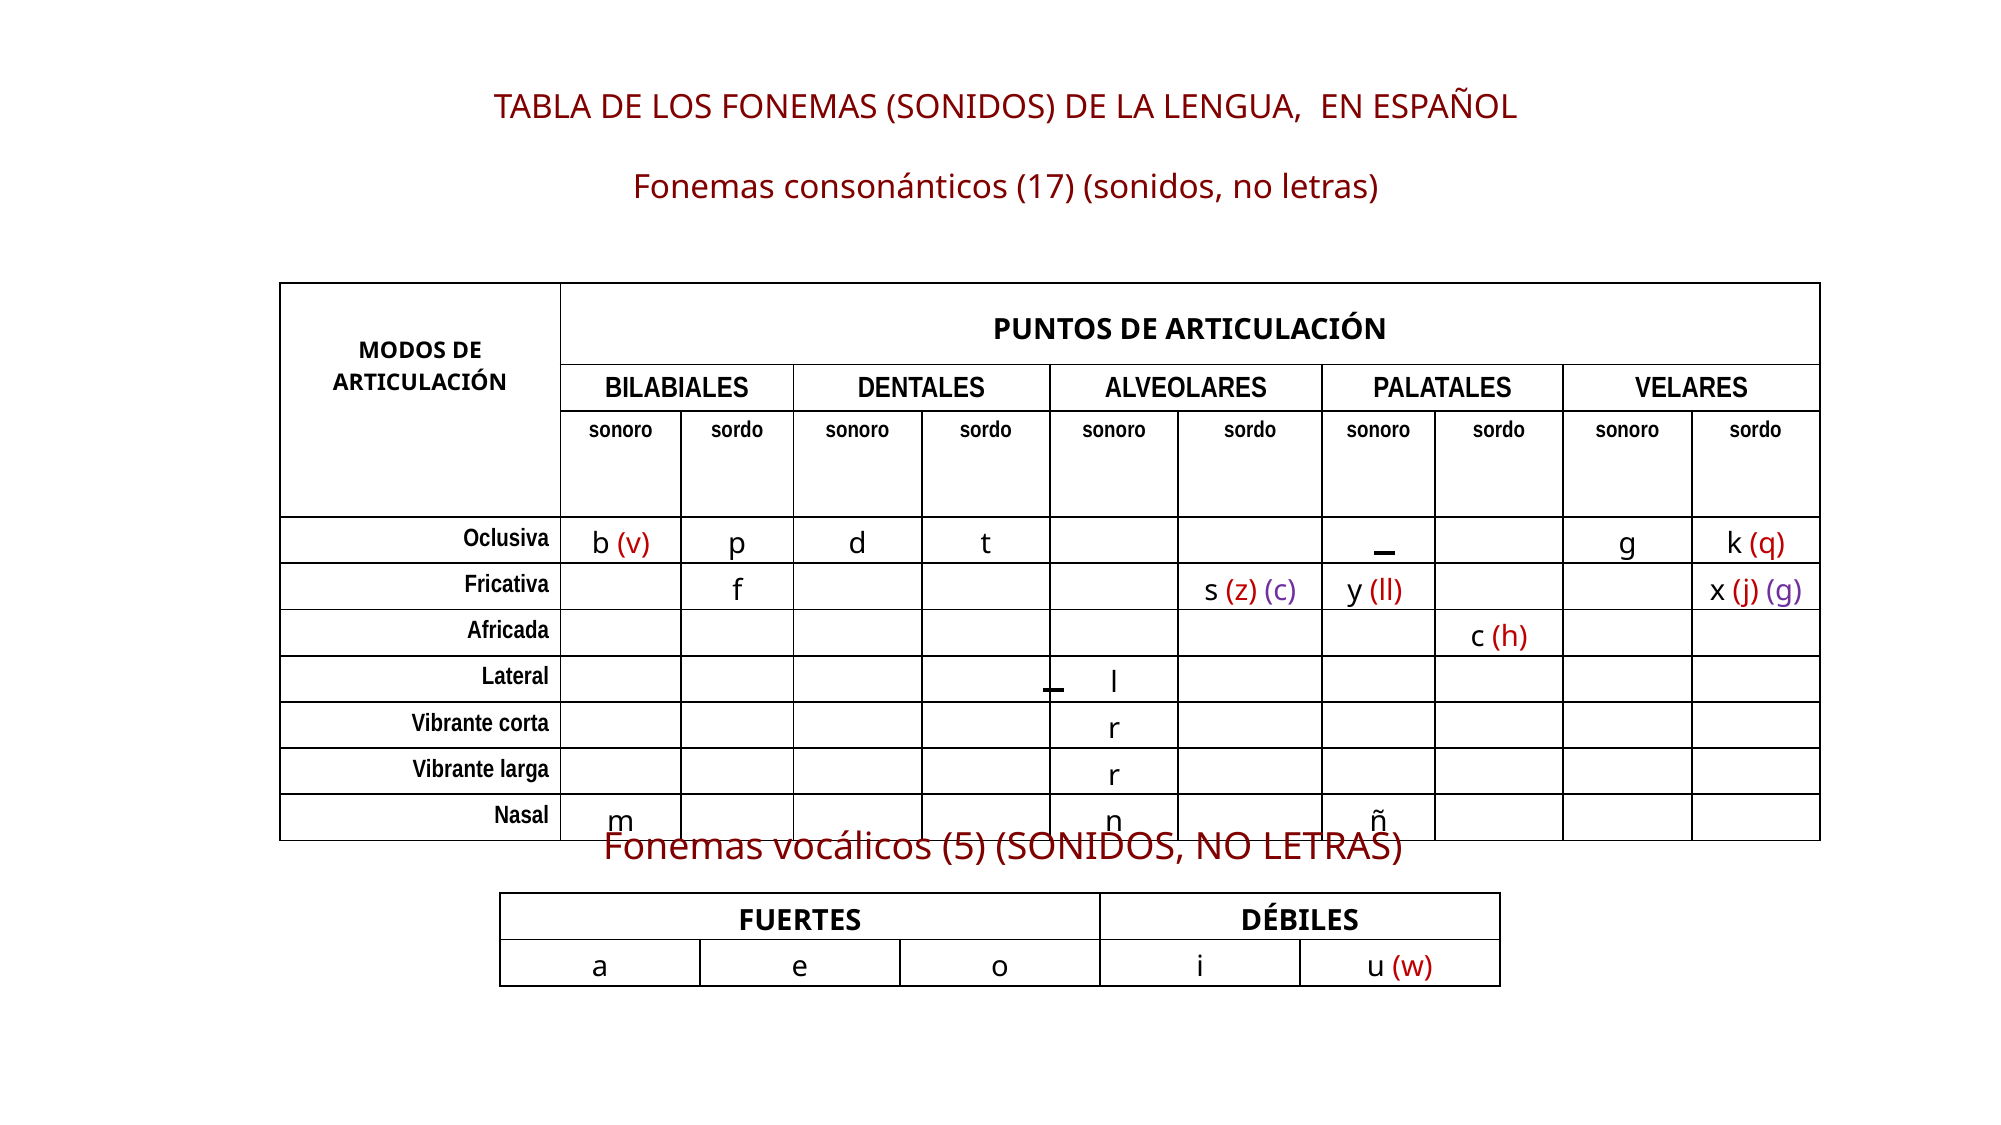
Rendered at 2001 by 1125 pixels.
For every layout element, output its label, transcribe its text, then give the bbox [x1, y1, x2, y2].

table_cell Oclusiva [281, 518, 560, 562]
table_cell BILABIALES [561, 365, 793, 410]
table_cell sordo [1179, 412, 1321, 516]
text_box Fonemas vocálicos (5) (SONIDOS, NO LETRAS) [588, 814, 1418, 874]
table_cell i [1101, 940, 1299, 985]
table_cell [794, 749, 921, 793]
table_cell t [923, 518, 1049, 562]
table_cell [1179, 749, 1321, 793]
table_cell Fricativa [281, 564, 560, 609]
table_cell Lateral [281, 657, 560, 701]
table_cell [1693, 795, 1819, 840]
table_cell g [1564, 518, 1691, 562]
table_cell [1564, 703, 1691, 747]
table_cell [561, 703, 680, 747]
table_cell ALVEOLARES [1051, 365, 1321, 410]
table_cell sordo [923, 412, 1049, 516]
table_cell sordo [682, 412, 793, 516]
table_cell [1693, 610, 1819, 655]
table_cell [561, 564, 680, 609]
text_box TABLA DE LOS FONEMAS (SONIDOS) DE LA LENGUA, EN ESPAÑOL Fonemas consonánticos (17) (sonidos, no letras) [280, 78, 1733, 213]
table_cell [1436, 518, 1562, 562]
table_cell [1564, 564, 1691, 609]
table_cell Nasal [281, 795, 560, 840]
table_cell Africada [281, 610, 560, 655]
table_cell [923, 610, 1049, 655]
table_cell sonoro [1051, 412, 1177, 516]
table_cell l [1051, 657, 1177, 701]
table_cell [682, 610, 793, 655]
table_cell [682, 749, 793, 793]
table_cell o [901, 940, 1099, 985]
table_header FUERTES [501, 894, 1099, 939]
table_cell sonoro [561, 412, 680, 516]
table_cell [1051, 610, 1177, 655]
table_cell x (j) (g) [1693, 564, 1819, 609]
table_cell [1436, 657, 1562, 701]
text_box [1043, 688, 1064, 692]
table_cell [1323, 518, 1434, 562]
table_header DÉBILES [1101, 894, 1499, 939]
text_box [1374, 551, 1395, 555]
table_cell n [1051, 795, 1177, 814]
table_cell [794, 657, 921, 701]
table_cell y (ll) [1323, 564, 1434, 609]
table_cell [1051, 564, 1177, 609]
table_cell [1436, 703, 1562, 747]
table_cell [561, 749, 680, 793]
table_cell a [501, 940, 699, 985]
table_cell PALATALES [1323, 365, 1562, 410]
table_cell c (h) [1436, 610, 1562, 655]
table_cell [682, 795, 793, 814]
table_cell r [1051, 703, 1177, 747]
table_header MODOS DE ARTICULACIÓN [281, 284, 560, 516]
table_header PUNTOS DE ARTICULACIÓN [561, 284, 1819, 364]
table_cell p [682, 518, 793, 562]
table_cell Vibrante larga [281, 749, 560, 793]
table_cell sonoro [794, 412, 921, 516]
table_cell [1564, 749, 1691, 793]
table_cell [1564, 610, 1691, 655]
table_cell [794, 703, 921, 747]
table_cell u (w) [1301, 940, 1499, 985]
table_cell sonoro [1564, 412, 1691, 516]
table_cell f [682, 564, 793, 609]
table_cell [923, 657, 1049, 701]
table_cell [1051, 518, 1177, 562]
table_cell [1179, 703, 1321, 747]
table_cell e [701, 940, 899, 985]
table_cell [1323, 657, 1434, 701]
table_cell [923, 749, 1049, 793]
table_cell [1564, 795, 1691, 840]
table_cell [794, 564, 921, 609]
table_cell [794, 795, 921, 814]
table_cell s (z) (c) [1179, 564, 1321, 609]
table_cell [1564, 657, 1691, 701]
table_cell [794, 610, 921, 655]
table_cell [1323, 703, 1434, 747]
table_cell [923, 564, 1049, 609]
table_cell [1693, 657, 1819, 701]
table_cell k (q) [1693, 518, 1819, 562]
table_cell d [794, 518, 921, 562]
table_cell sordo [1436, 412, 1562, 516]
table_cell [682, 657, 793, 701]
table_cell DENTALES [794, 365, 1049, 410]
table_cell [1179, 610, 1321, 655]
table_cell [1323, 749, 1434, 793]
table_cell [1323, 610, 1434, 655]
table_cell sonoro [1323, 412, 1434, 516]
table_cell ñ [1323, 795, 1434, 840]
table_cell [561, 657, 680, 701]
table_cell [1179, 518, 1321, 562]
table_cell [923, 703, 1049, 747]
table_cell [682, 703, 793, 747]
table_cell [561, 610, 680, 655]
table_cell r [1051, 749, 1177, 793]
table_cell VELARES [1564, 365, 1819, 410]
table_cell [1693, 703, 1819, 747]
table_cell b (v) [561, 518, 680, 562]
table_cell [923, 795, 1049, 814]
table_cell Vibrante corta [281, 703, 560, 747]
table_cell [1179, 657, 1321, 701]
table_cell [1436, 795, 1562, 840]
table_cell m [561, 795, 680, 840]
table_cell [1179, 795, 1321, 814]
table_cell [1436, 564, 1562, 609]
table_cell sordo [1693, 412, 1819, 516]
table_cell [1693, 749, 1819, 793]
table_cell [1436, 749, 1562, 793]
